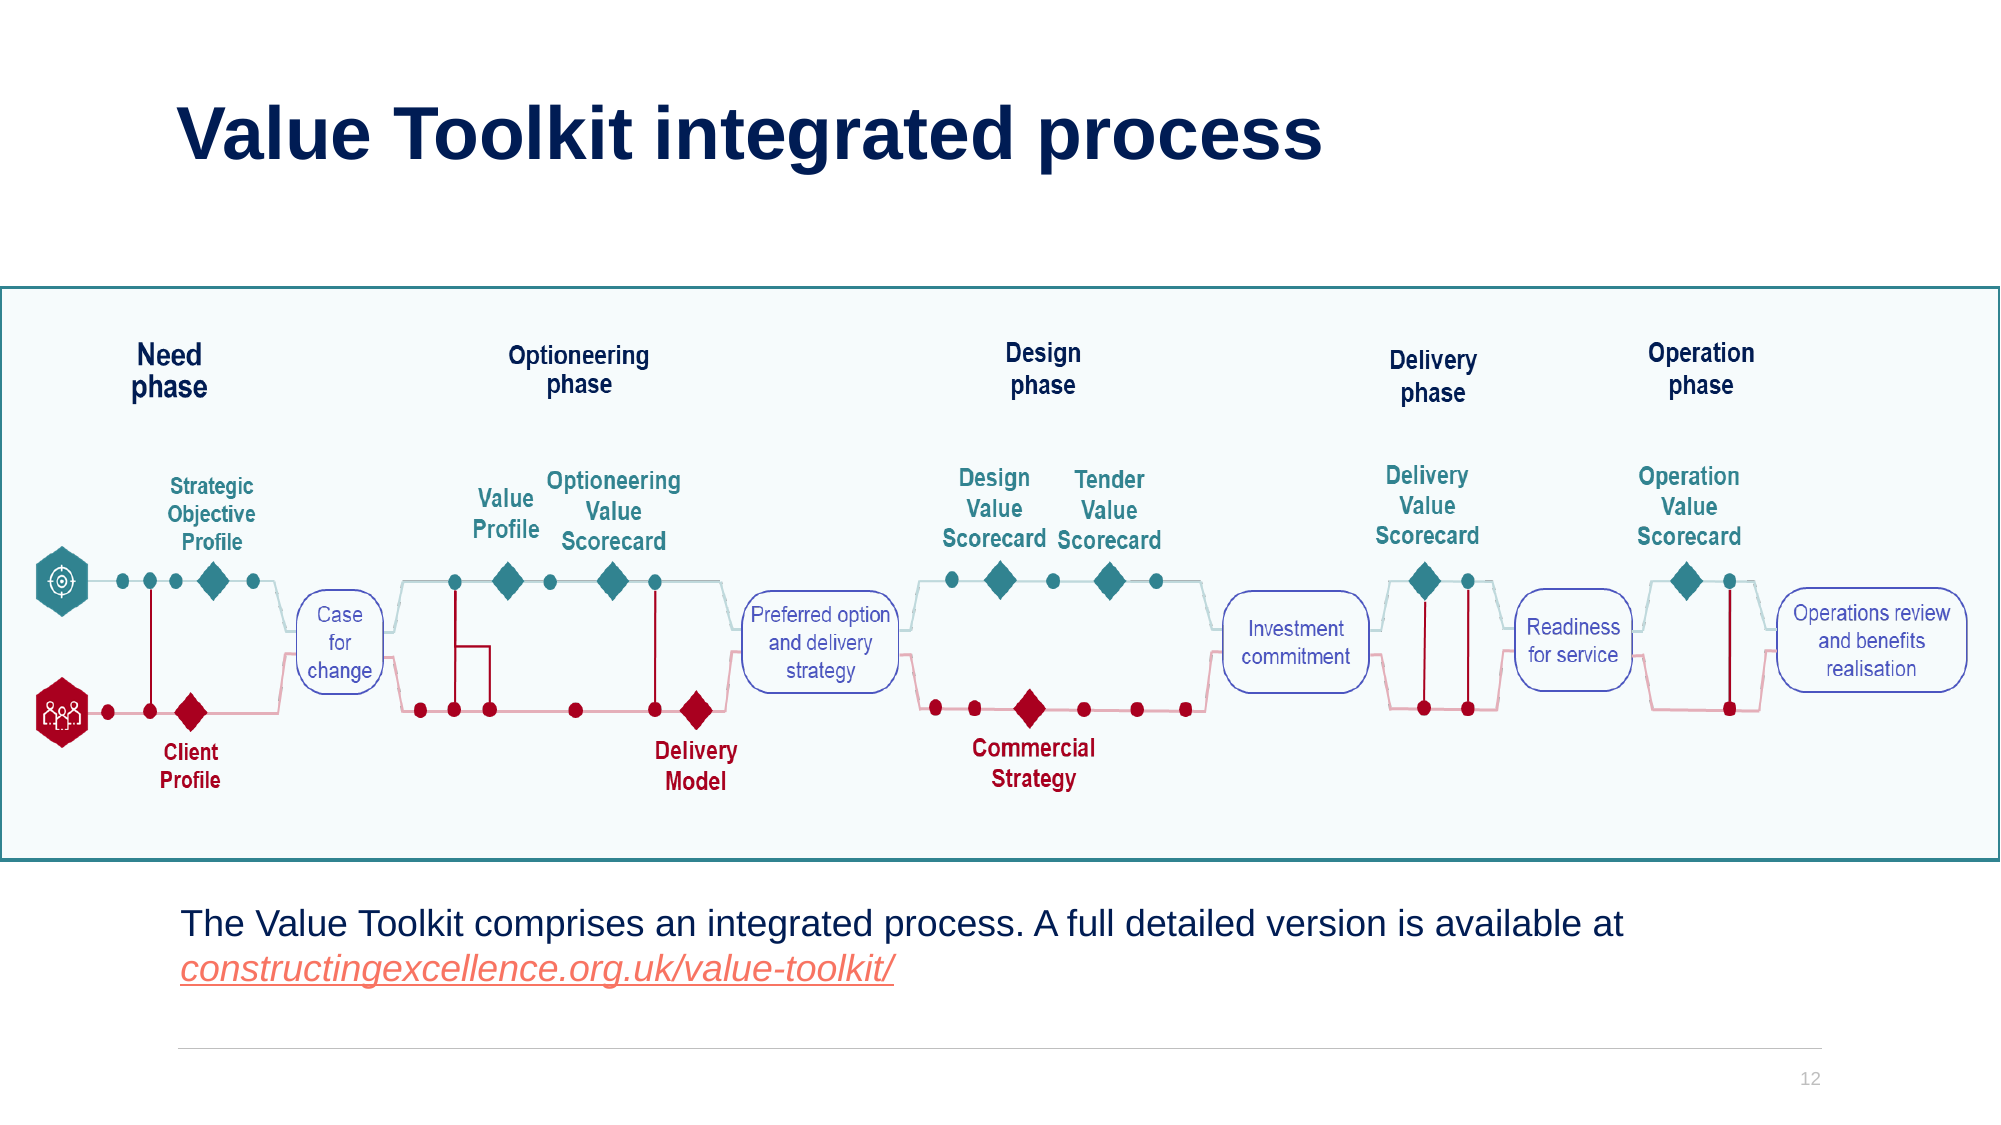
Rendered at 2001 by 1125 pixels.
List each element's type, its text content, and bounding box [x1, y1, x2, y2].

picture [32, 323, 1968, 824]
text_box [0, 286, 2000, 861]
title Value Toolkit integrated process [176, 94, 1822, 216]
text_box The Value Toolkit comprises an integrated process. A full detailed version is available at constructingexcellence.org.uk/value-toolkit/ [180, 899, 1853, 1018]
slide_number 12 [1386, 1048, 1837, 1108]
